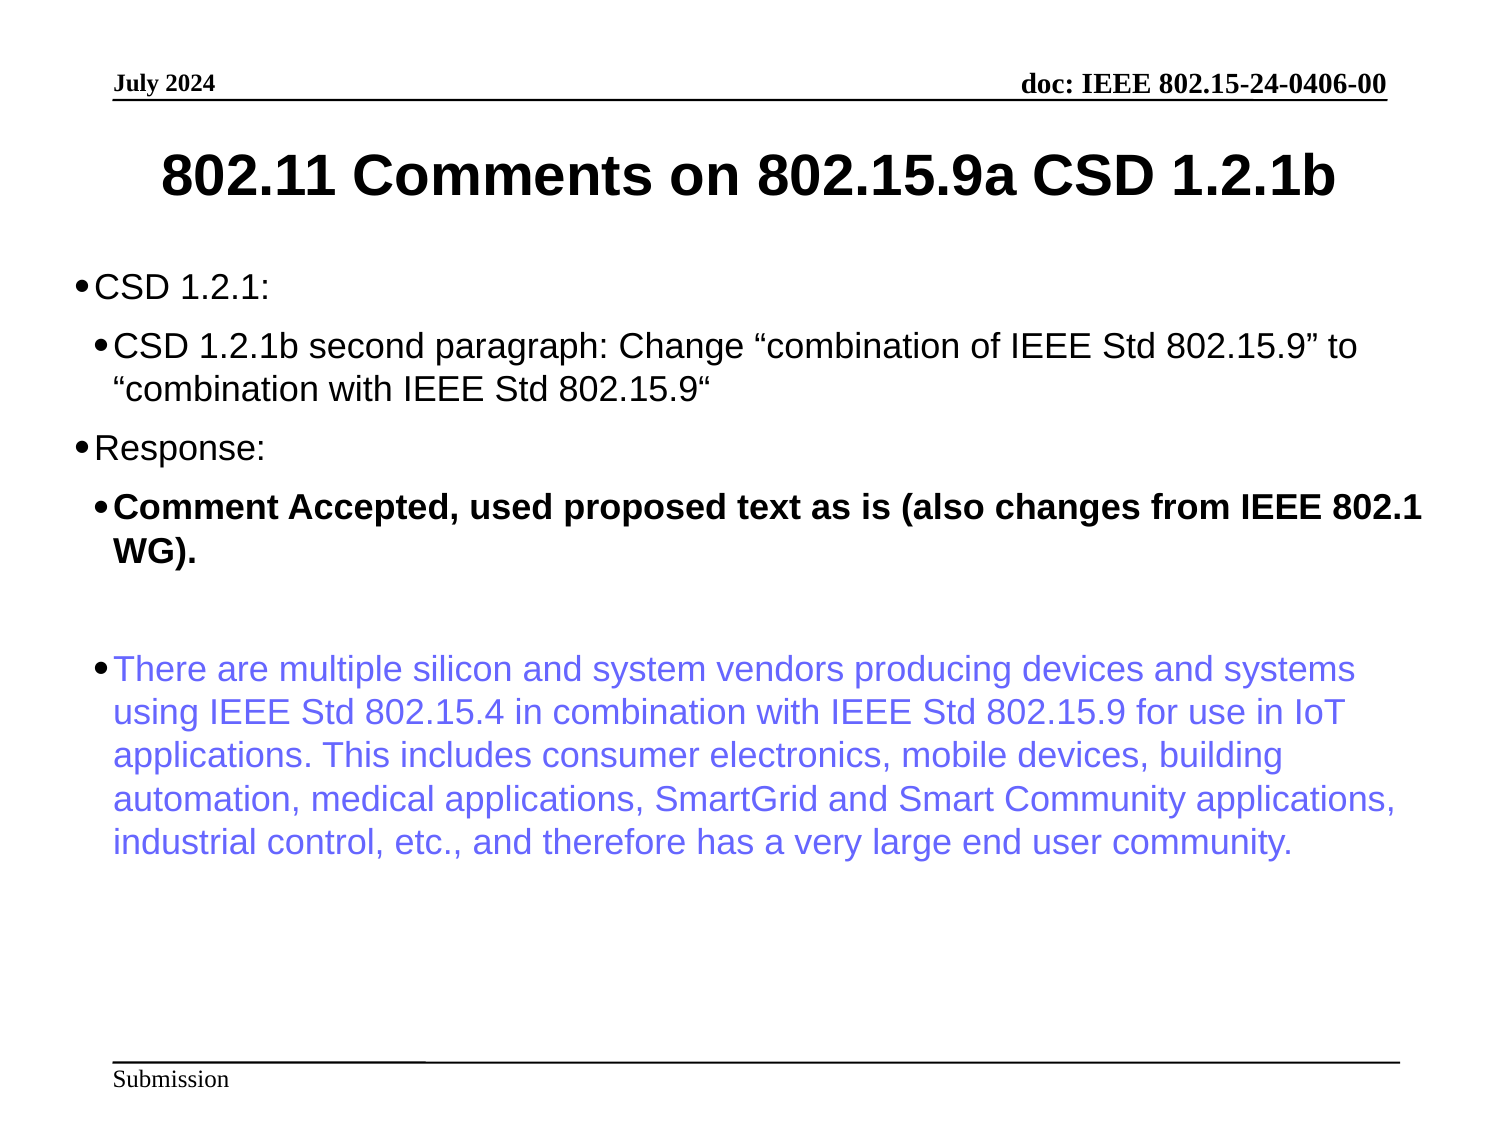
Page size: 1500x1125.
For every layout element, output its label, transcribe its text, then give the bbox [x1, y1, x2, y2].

text_box CSD 1.2.1: CSD 1.2.1b second paragraph: Change “combination of IEEE Std 802.15.9” to “combination with IEEE Std 802.15.9“ Response: Comment Accepted, used proposed text as is (also changes from IEEE 802.1 WG). There are multiple silicon and system vendors producing devices and systems using IEEE Std 802.15.4 in combination with IEEE Std 802.15.9 for use in IoT applications. This includes consumer electronics, mobile devices, building automation, medical applications, SmartGrid and Smart Community applications, industrial control, etc., and therefore has a very large end user community. [74, 263, 1425, 916]
text_box 802.11 Comments on 802.15.9a CSD 1.2.1b [74, 112, 1425, 233]
